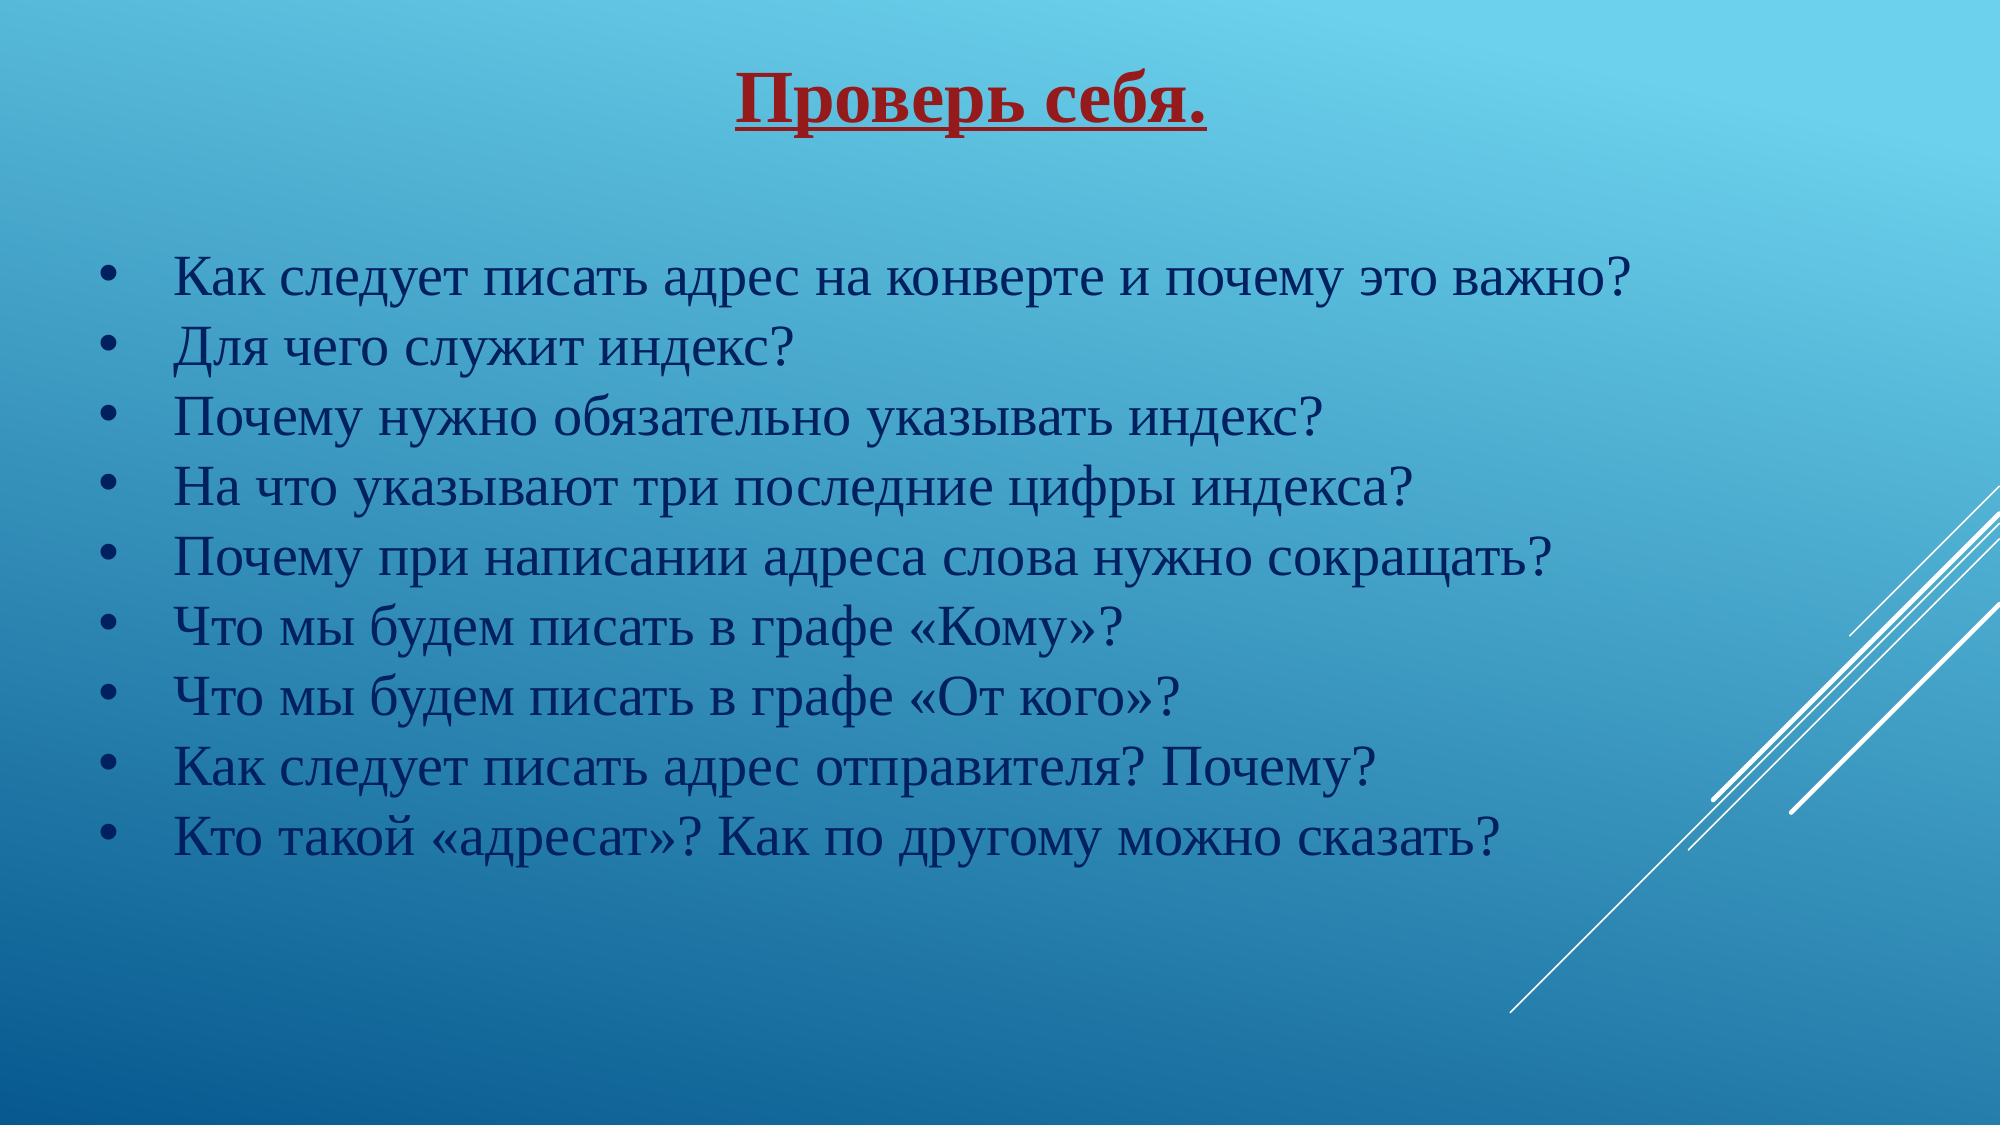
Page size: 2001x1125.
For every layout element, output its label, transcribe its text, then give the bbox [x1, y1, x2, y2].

text_box Как следует писать адрес на конверте и почему это важно? Для чего служит индекс? Почему нужно обязательно указывать индекс? На что указывают три последние цифры индекса? Почему при написании адреса слова нужно сокращать? Что мы будем писать в графе «Кому»? Что мы будем писать в графе «От кого»? Как следует писать адрес отправителя? Почему? Кто такой «адресат»? Как по другому можно сказать? [83, 229, 1876, 875]
text_box Проверь себя. [105, 40, 1837, 146]
